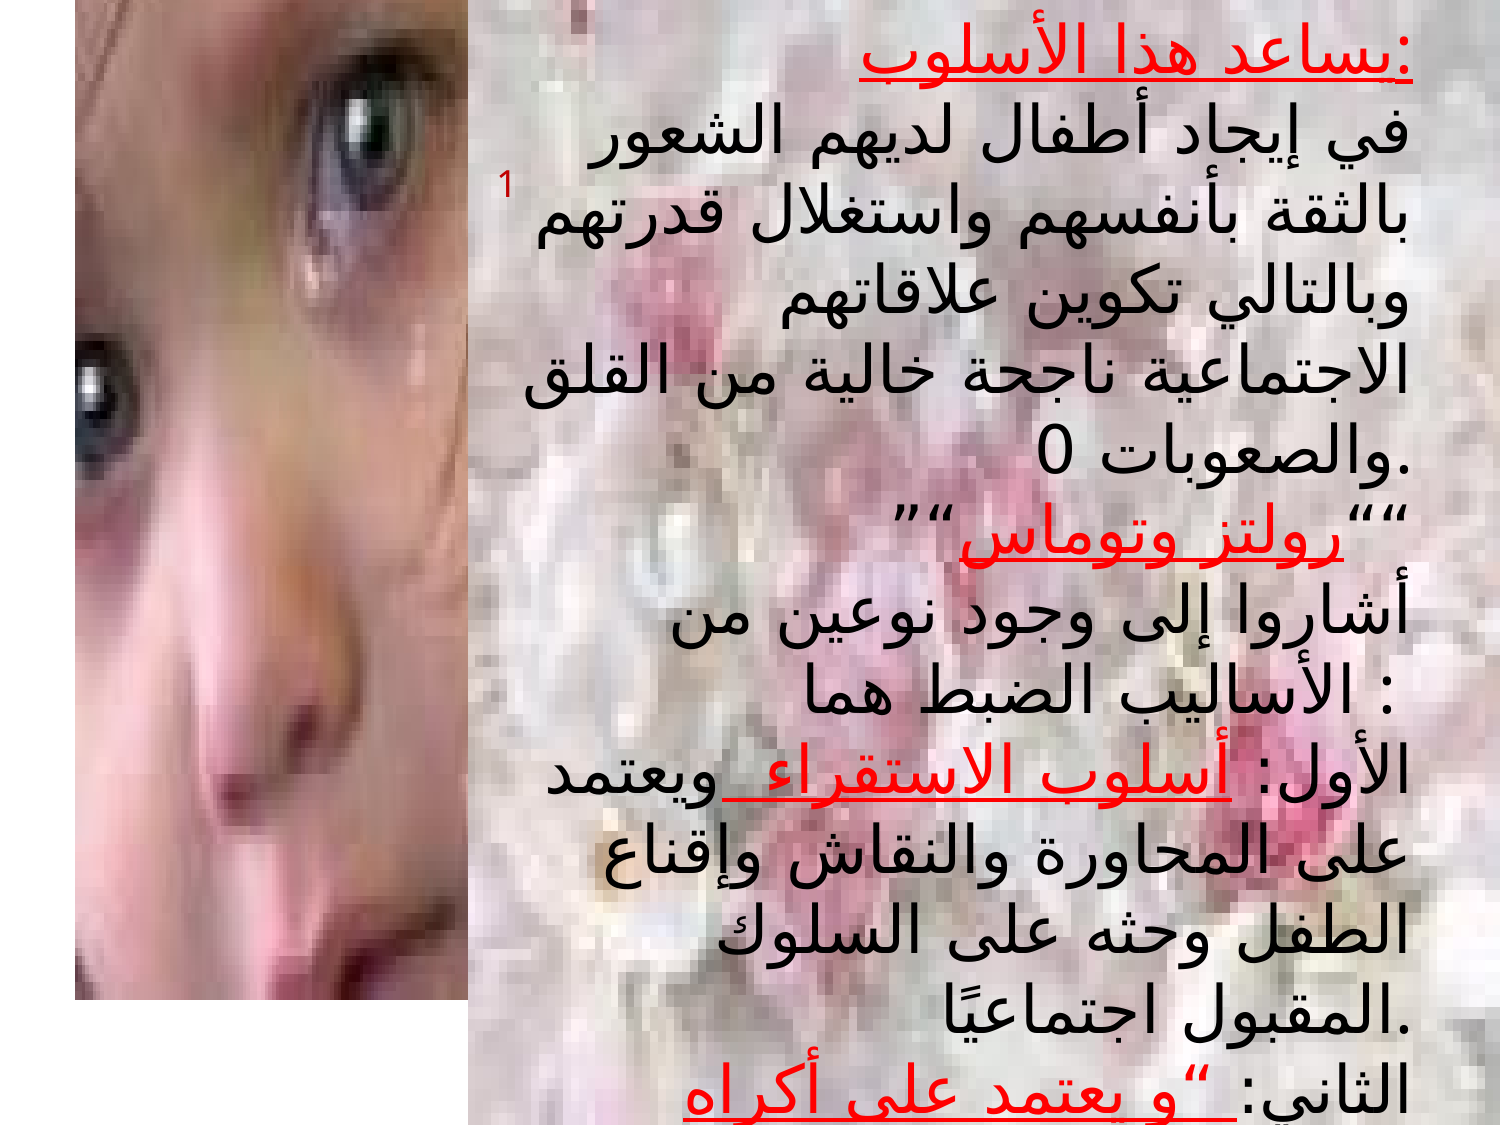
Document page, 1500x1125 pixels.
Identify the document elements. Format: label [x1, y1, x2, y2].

list [74, 0, 466, 1001]
picture [468, 0, 1500, 1125]
